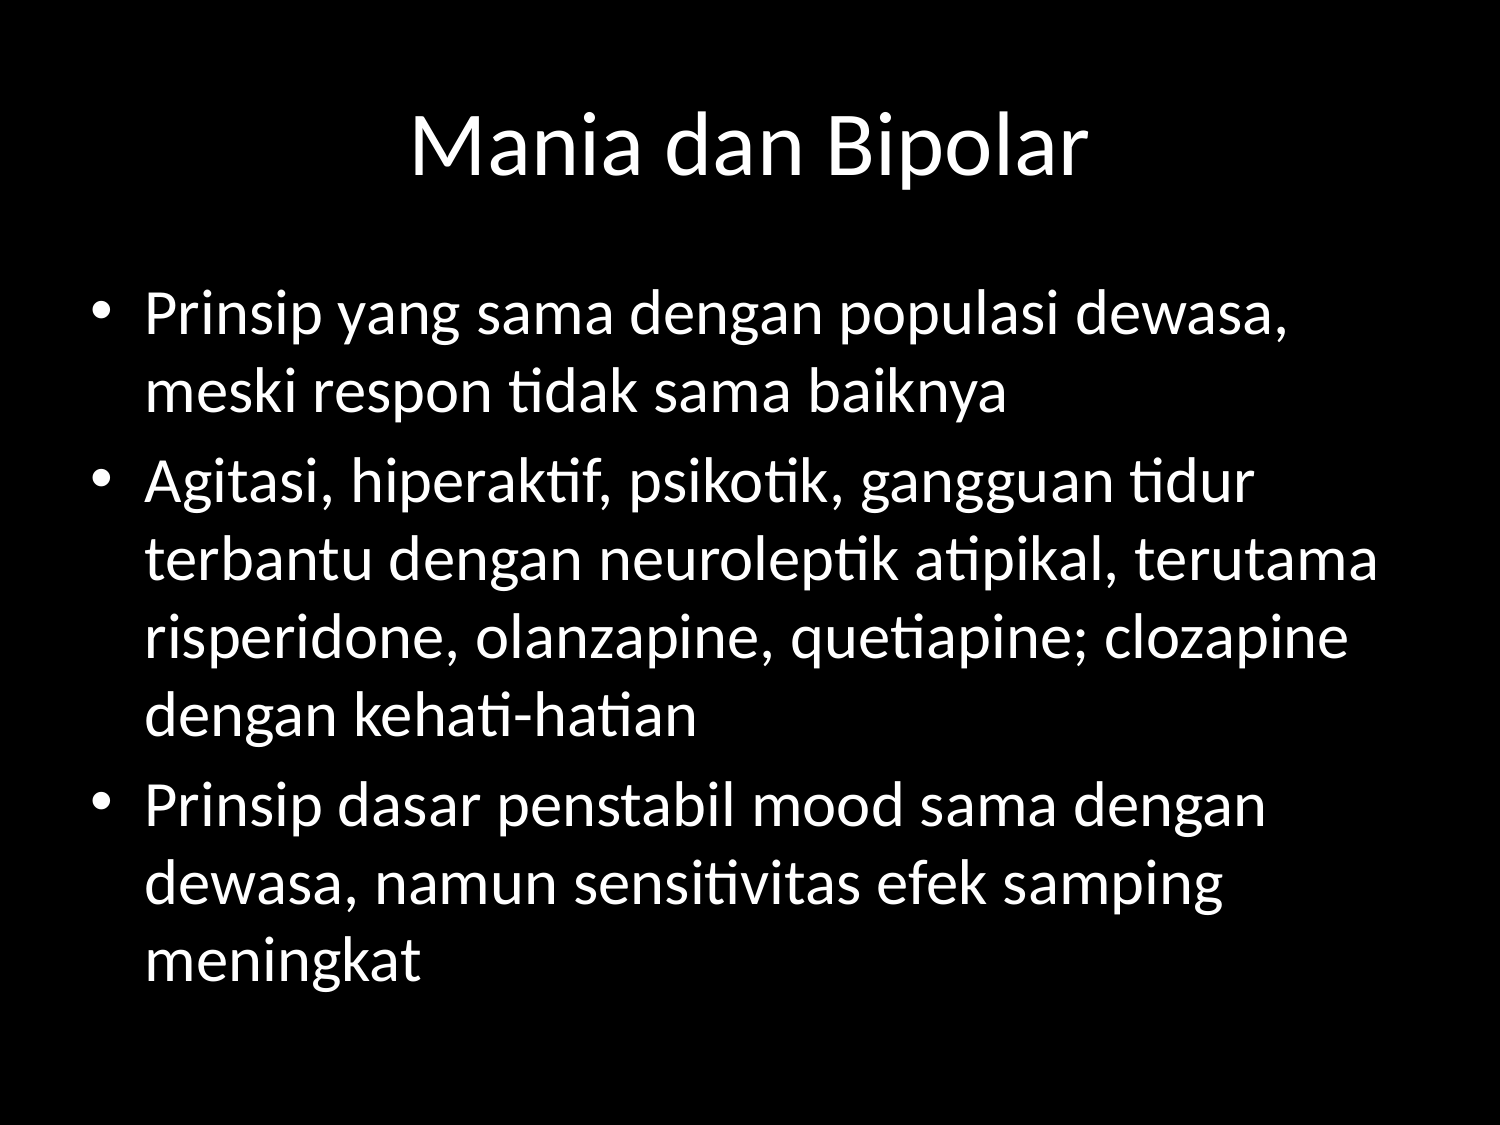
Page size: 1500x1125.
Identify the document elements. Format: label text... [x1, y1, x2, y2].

title Mania dan Bipolar [75, 45, 1425, 233]
list Prinsip yang sama dengan populasi dewasa, meski respon tidak sama baiknya Agitasi, hiperaktif, psikotik, gangguan tidur terbantu dengan neuroleptik atipikal, terutama risperidone, olanzapine, quetiapine; clozapine dengan kehati-hatian Prinsip dasar penstabil mood sama dengan dewasa, namun sensitivitas efek samping meningkat [75, 262, 1425, 1005]
